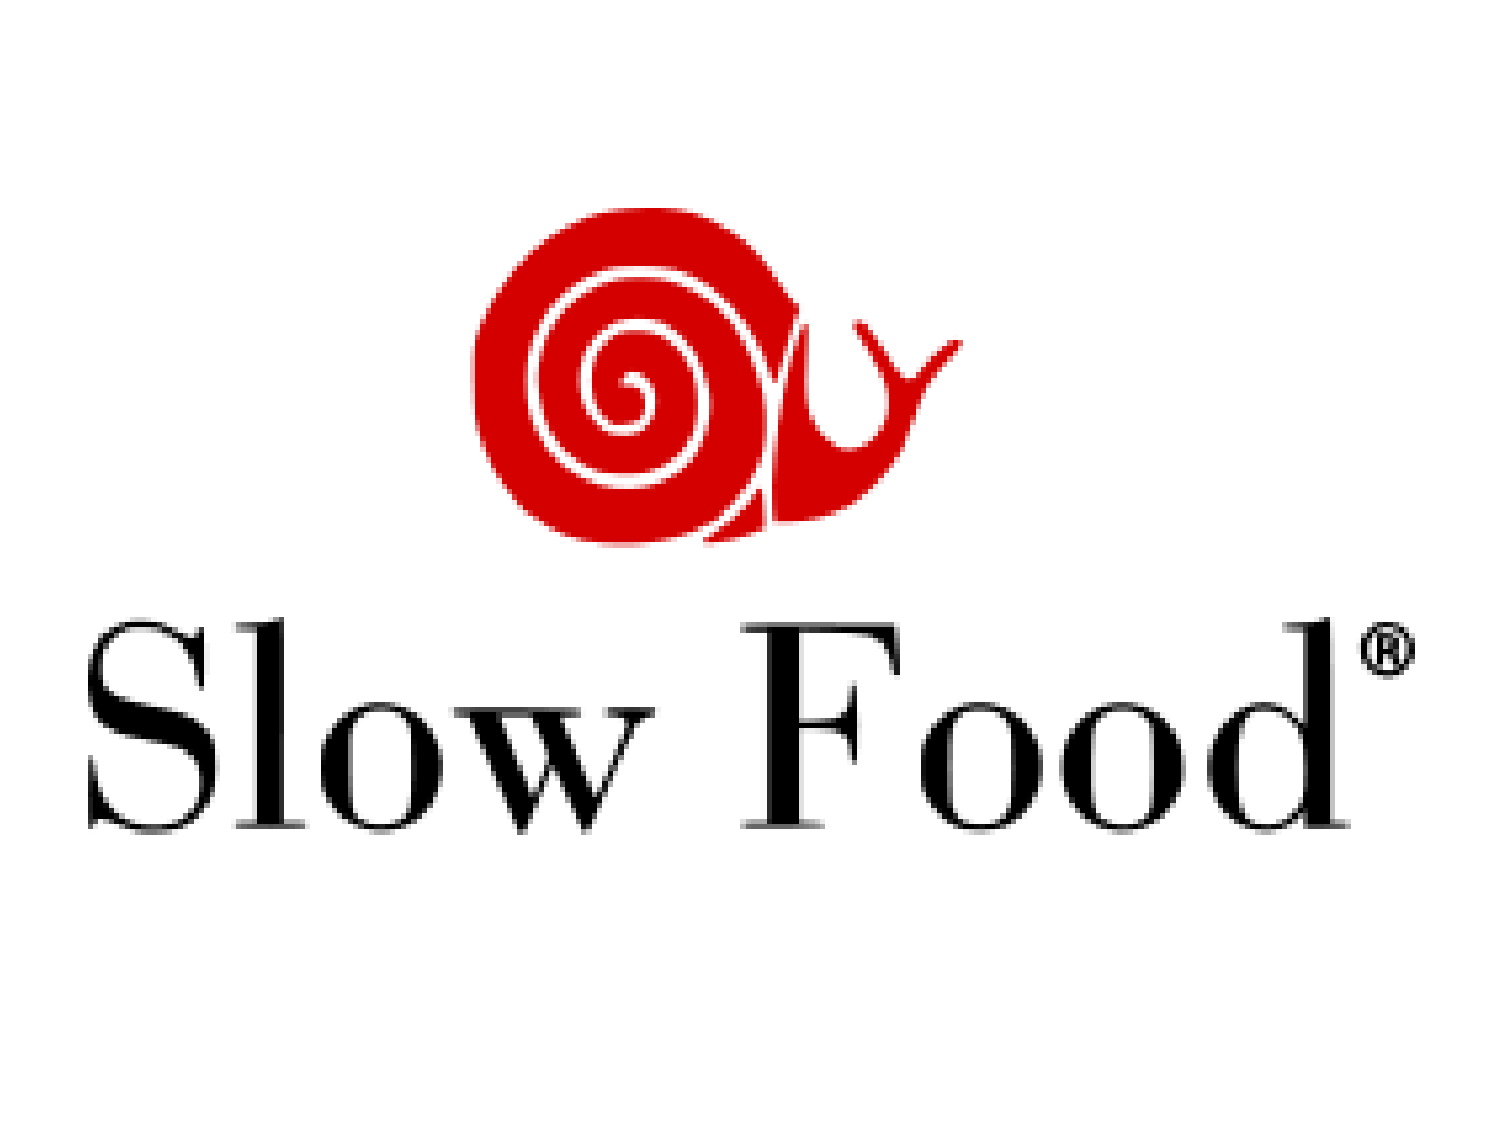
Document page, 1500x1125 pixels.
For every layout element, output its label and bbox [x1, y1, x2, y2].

picture [88, 207, 1416, 835]
